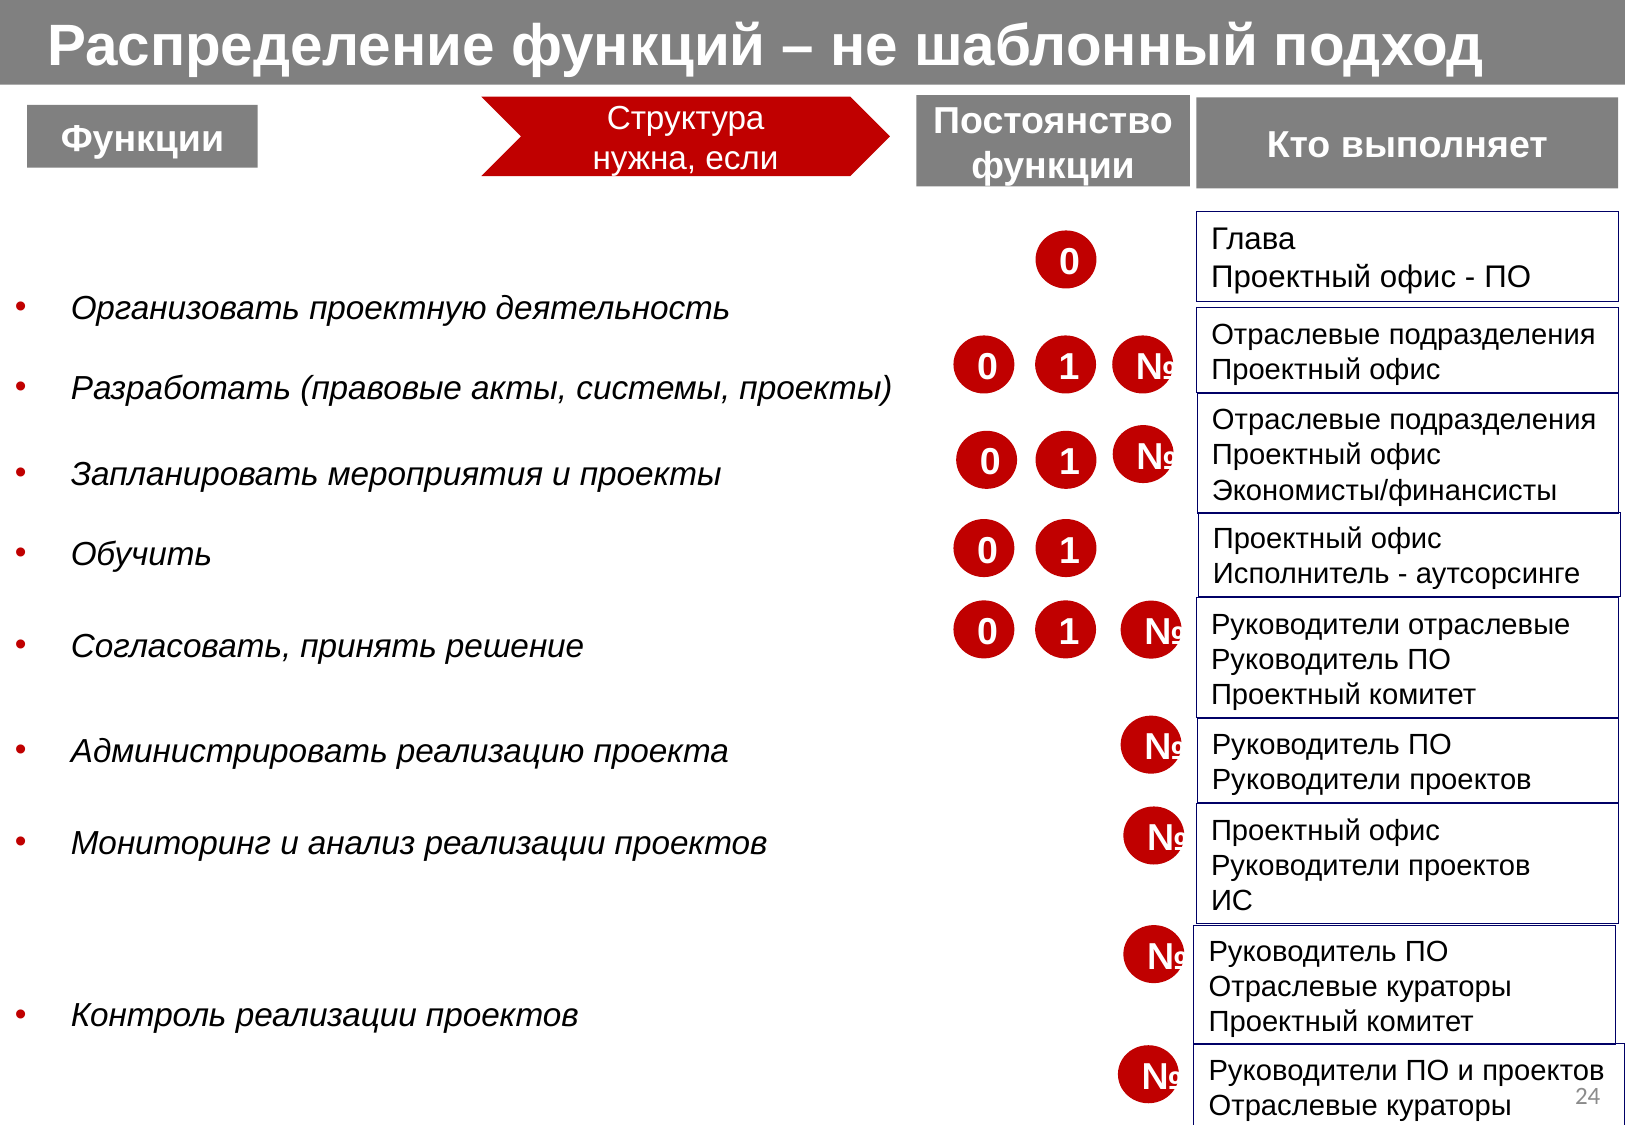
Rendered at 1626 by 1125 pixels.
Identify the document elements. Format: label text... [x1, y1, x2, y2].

text_box 0 [952, 334, 1016, 395]
text_box Функции [26, 104, 259, 169]
text_box Руководитель ПО Отраслевые кураторы Проектный комитет [1193, 925, 1616, 1043]
text_box Руководитель ПО Руководители проектов [1197, 718, 1619, 803]
text_box № [1119, 714, 1183, 775]
text_box Глава Проектный офис - ПО [1196, 211, 1619, 302]
text_box 1 [1034, 599, 1098, 660]
text_box № [1122, 805, 1186, 866]
text_box № [1122, 924, 1186, 985]
text_box Организовать проектную деятельность Разработать (правовые акты, системы, проекты) Запланировать мероприятия и проекты Обучить Согласовать, принять решение Администрировать реализацию проекта Мониторинг и анализ реализации проектов Контроль реализации проектов Сдача-приемка проектов [0, 238, 929, 1125]
text_box Постоянство функции [915, 94, 1191, 187]
text_box Проектный офис Руководители проектов ИС [1196, 803, 1619, 924]
text_box 1 [1034, 429, 1098, 490]
text_box № [1119, 599, 1183, 660]
text_box Проектный офис Исполнитель - аутсорсинге [1198, 512, 1621, 597]
text_box Структура нужна, если [478, 95, 892, 178]
text_box Кто выполняет [1195, 96, 1619, 189]
text_box № [1116, 1044, 1180, 1105]
text_box 0 [955, 429, 1019, 490]
text_box 1 [1034, 334, 1098, 395]
text_box № [1111, 334, 1175, 395]
text_box 0 [952, 518, 1016, 579]
text_box Отраслевые подразделения Проектный офис [1196, 307, 1619, 393]
text_box Распределение функций – не шаблонный подход [0, 0, 1625, 85]
text_box Руководители отраслевые Руководитель ПО Проектный комитет [1196, 597, 1619, 718]
text_box 0 [1034, 229, 1098, 290]
text_box 1 [1034, 518, 1098, 579]
text_box 0 [952, 599, 1016, 660]
text_box Руководители ПО и проектов Отраслевые кураторы [1193, 1043, 1625, 1125]
text_box Отраслевые подразделения Проектный офис Экономисты/финансисты [1197, 393, 1619, 514]
text_box № [1111, 424, 1175, 485]
